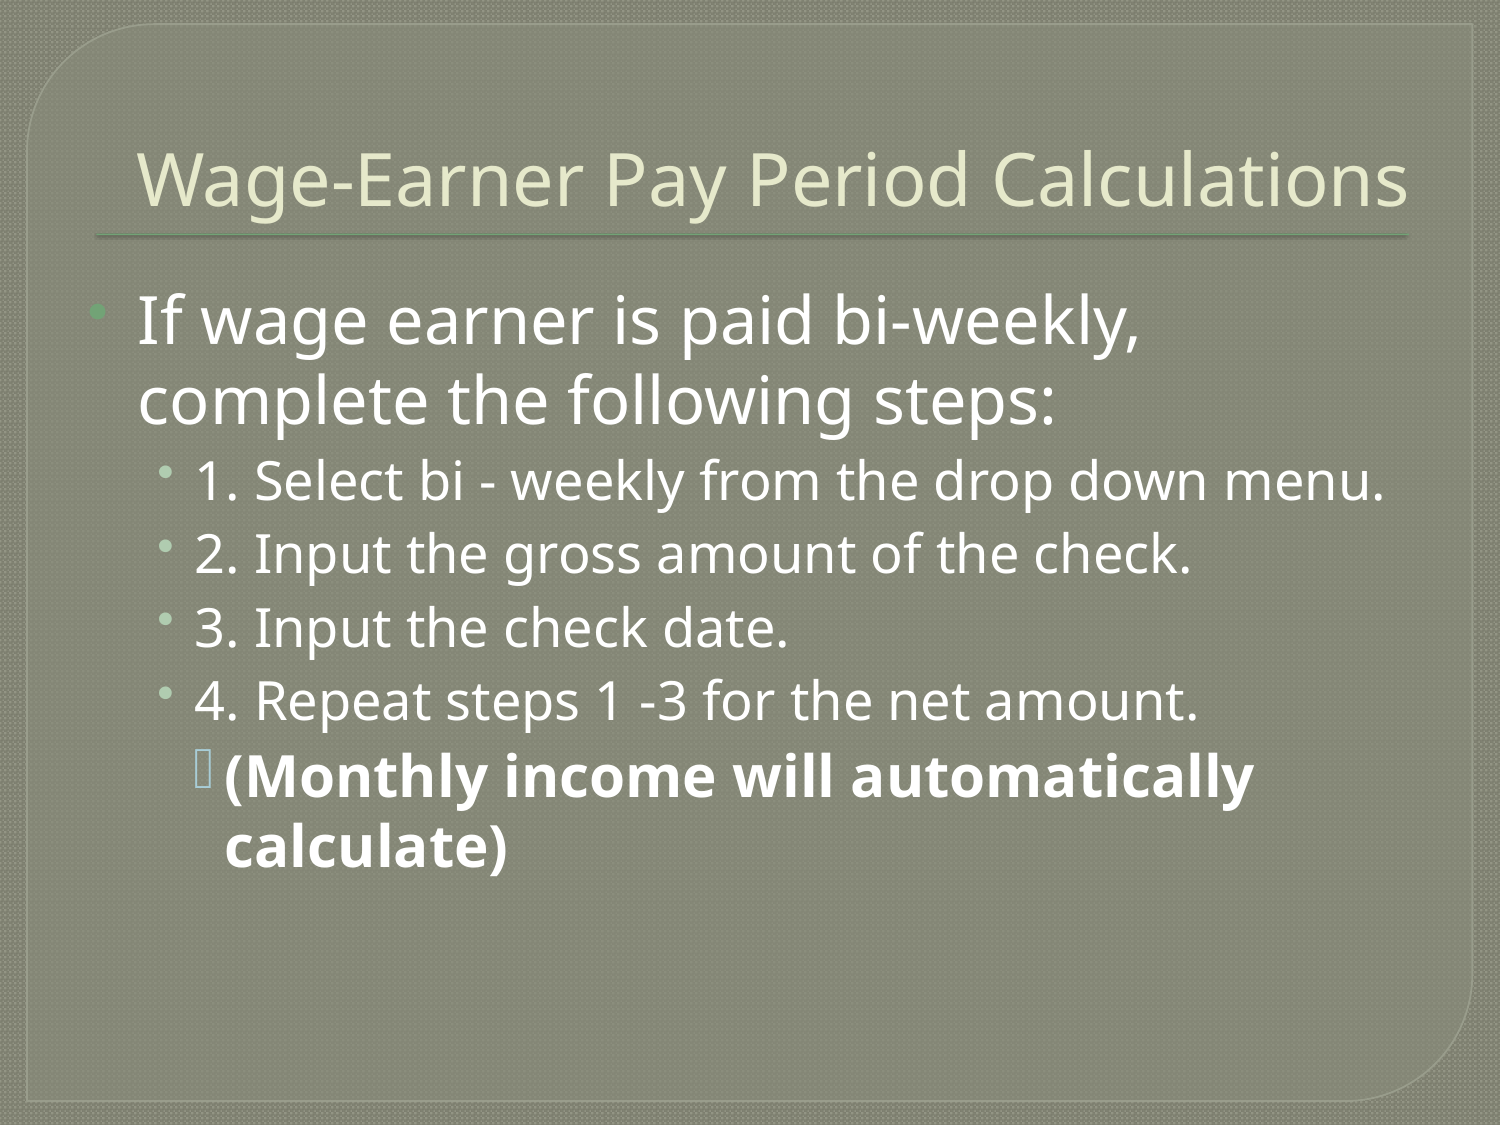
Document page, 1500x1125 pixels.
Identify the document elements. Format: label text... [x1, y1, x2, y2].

title Wage-Earner Pay Period Calculations [75, 41, 1425, 230]
list If wage earner is paid bi-weekly, complete the following steps: 1. Select bi - weekly from the drop down menu. 2. Input the gross amount of the check. 3. Input the check date. 4. Repeat steps 1 -3 for the net amount. (Monthly income will automatically calculate) [75, 270, 1425, 1013]
